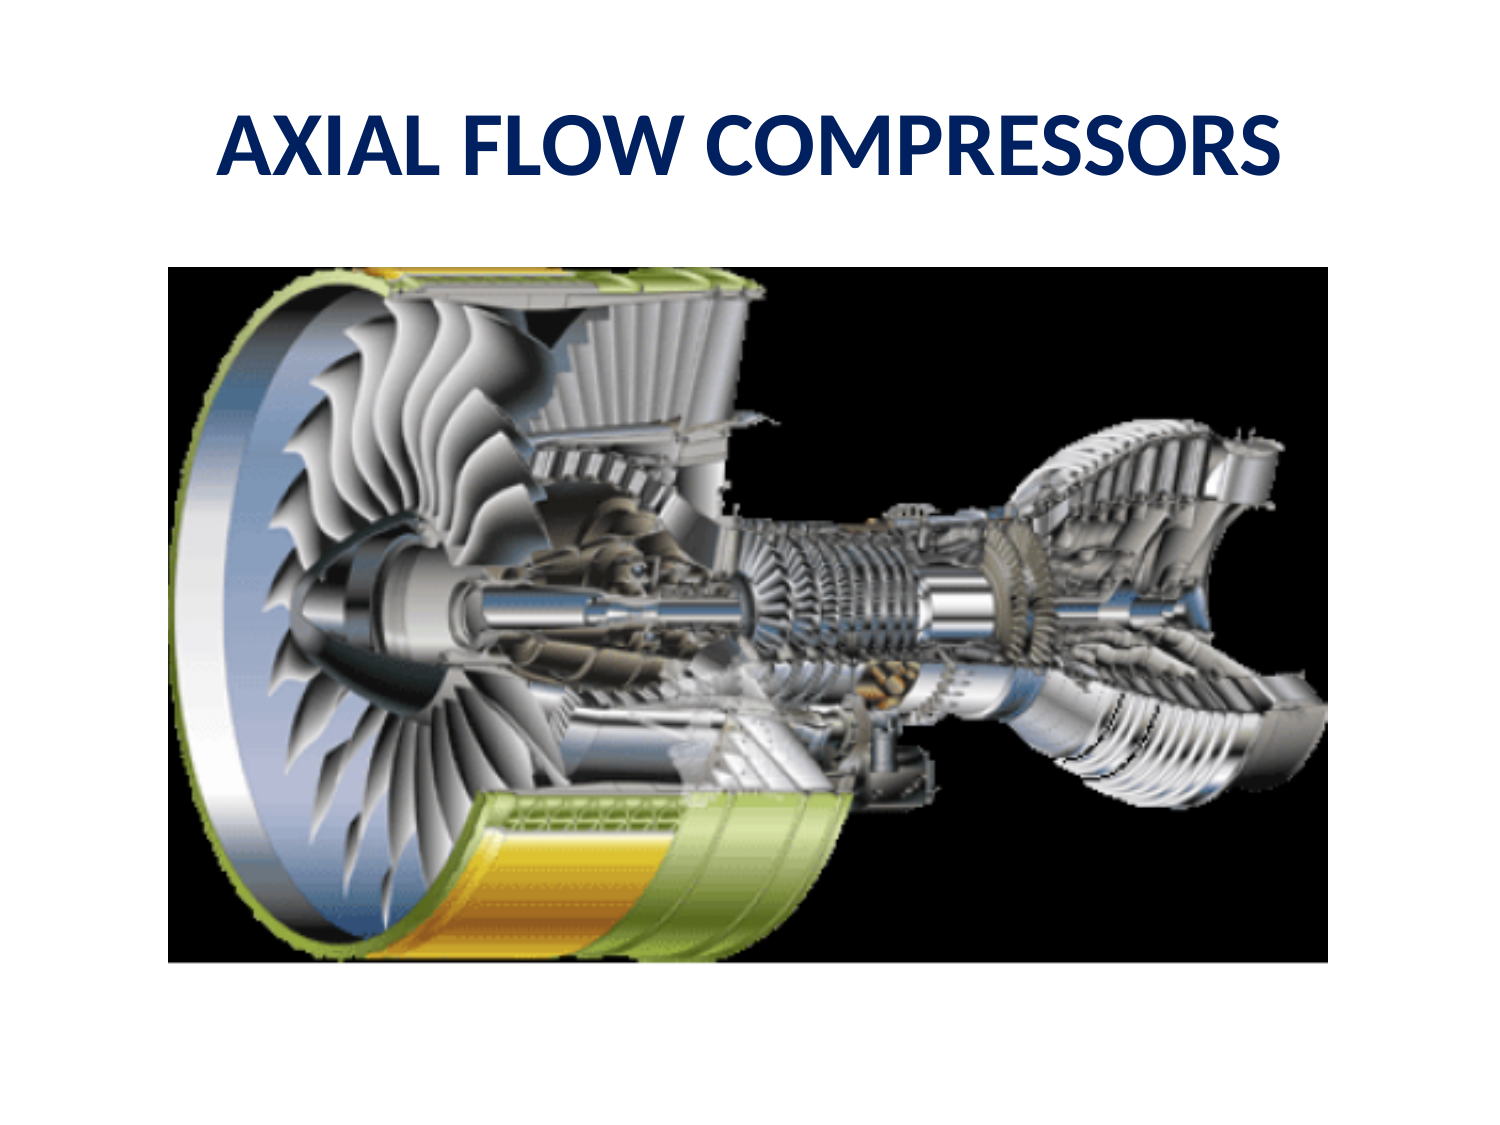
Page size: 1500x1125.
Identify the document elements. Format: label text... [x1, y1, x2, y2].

title AXIAL FLOW COMPRESSORS [75, 45, 1425, 233]
picture [167, 266, 1328, 966]
